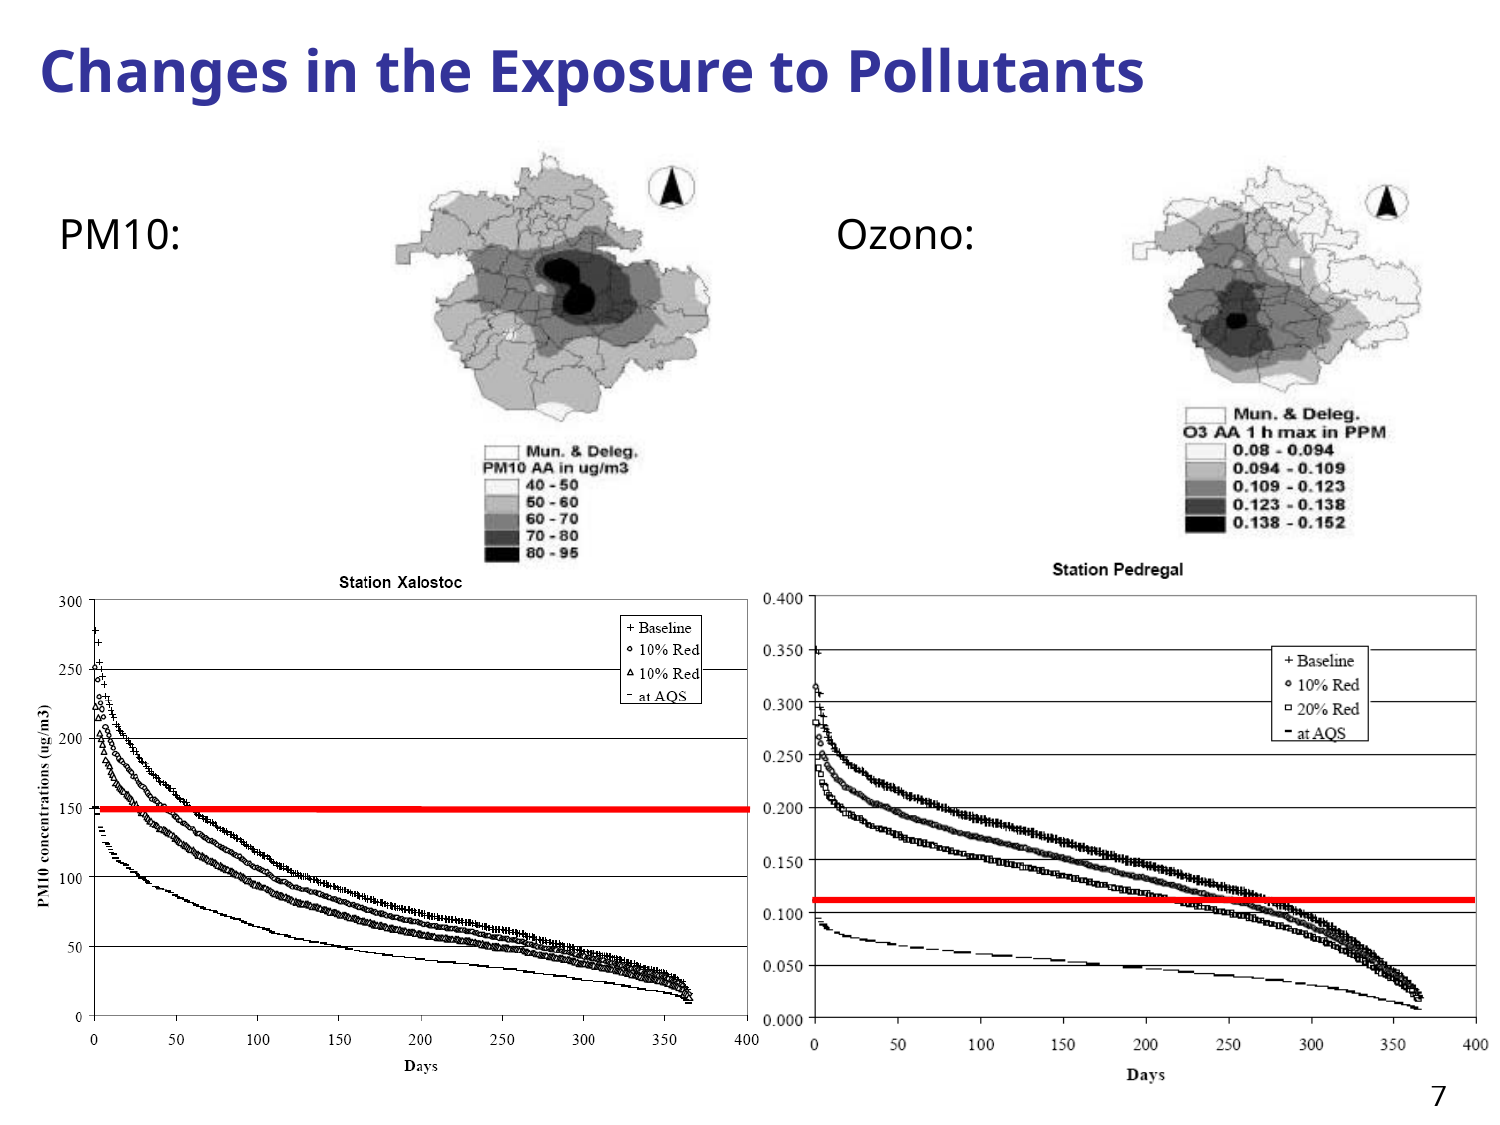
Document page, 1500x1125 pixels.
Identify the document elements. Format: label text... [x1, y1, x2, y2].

title Changes in the Exposure to Pollutants [24, 24, 1463, 113]
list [324, 74, 775, 573]
text_box PM10: [44, 201, 196, 266]
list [1054, 74, 1500, 549]
text_box Ozono: [821, 200, 991, 265]
picture [24, 549, 1500, 1086]
slide_number 7 [1149, 1094, 1463, 1125]
